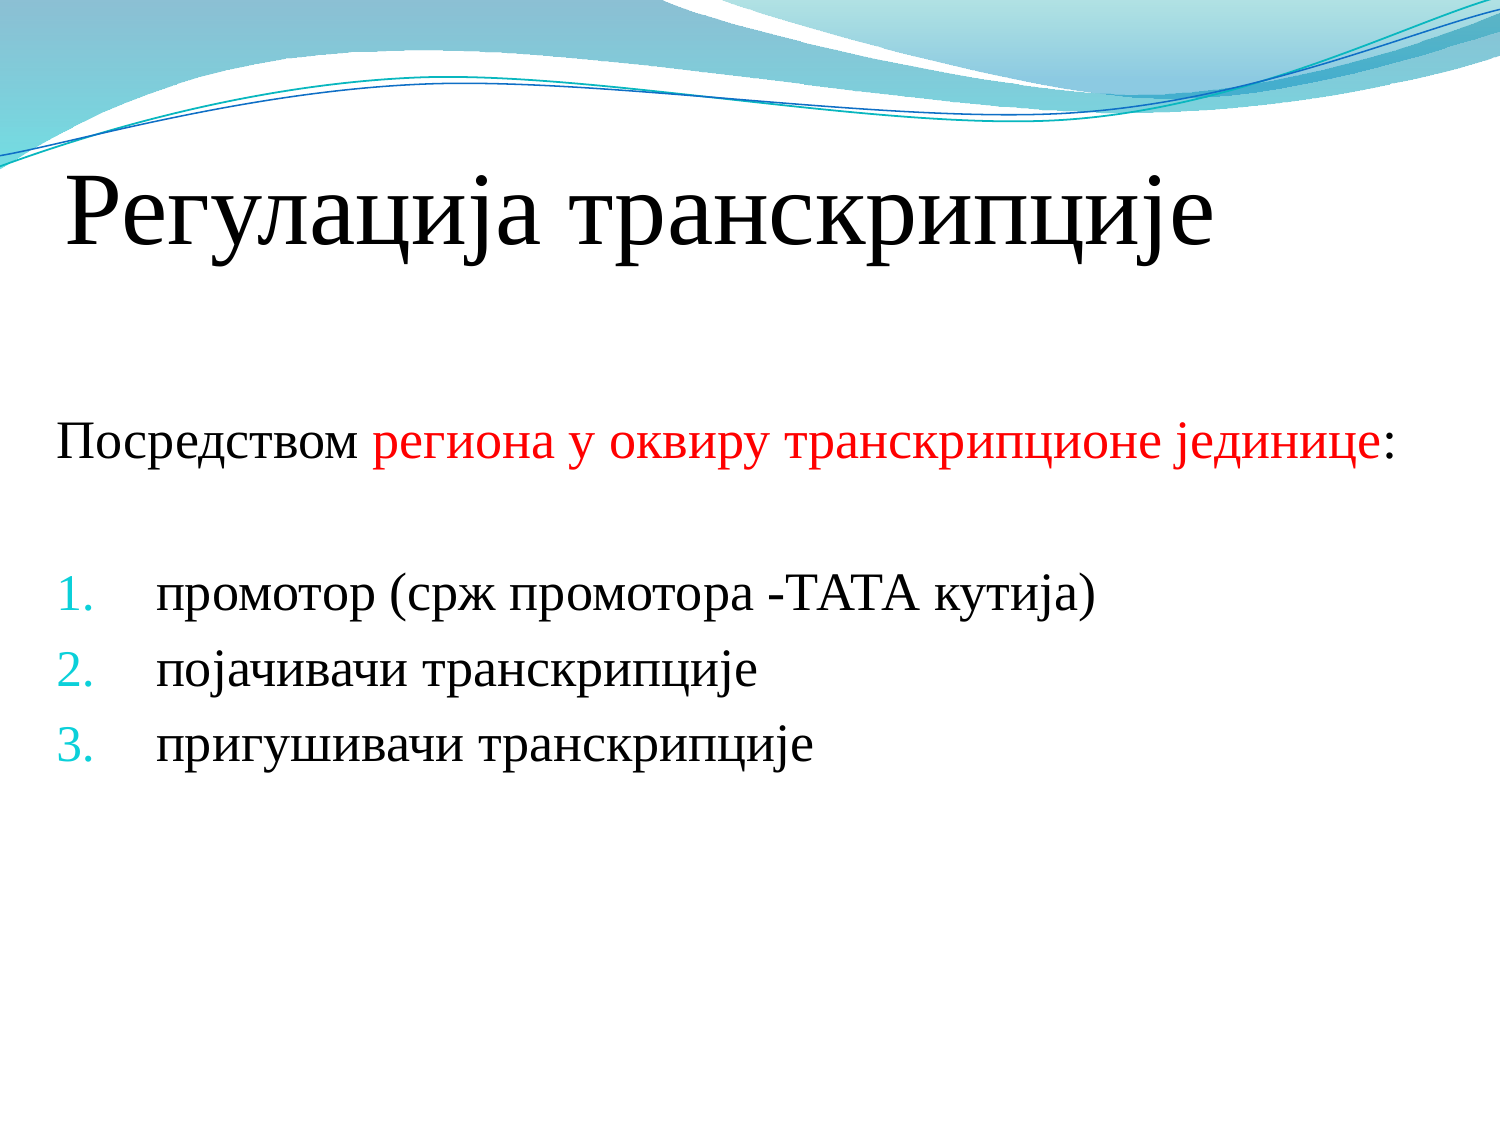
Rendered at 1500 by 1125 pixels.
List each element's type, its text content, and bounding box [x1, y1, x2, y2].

list Посредством региона у оквиру транскрипционе јединице: промотор (срж промотора -ТАТА кутија) појачивачи транскрипције пригушивачи транскрипције [40, 396, 1448, 1050]
title Регулација транскрипције [64, 77, 1416, 266]
